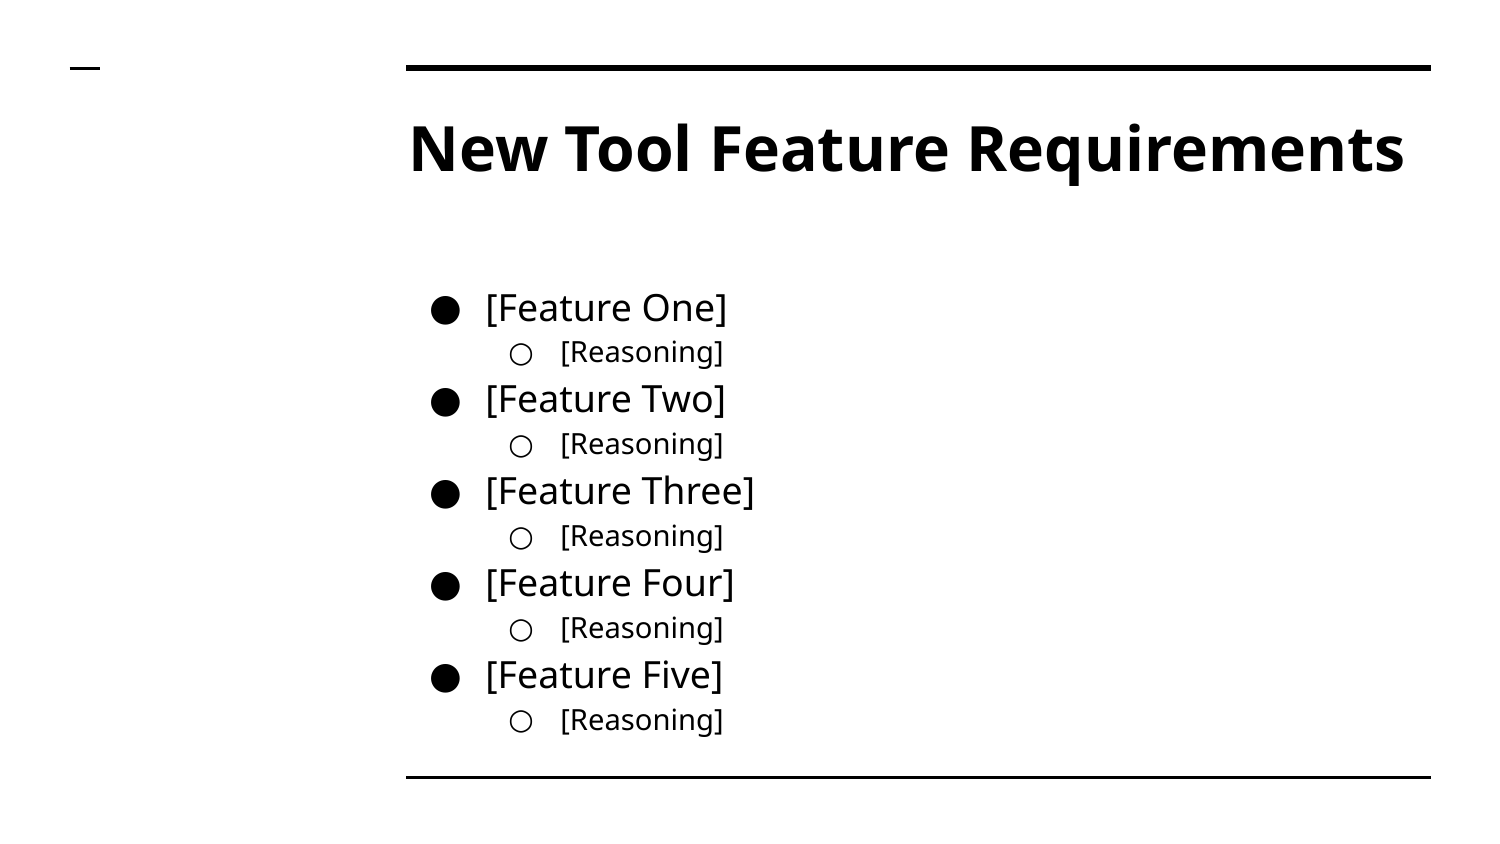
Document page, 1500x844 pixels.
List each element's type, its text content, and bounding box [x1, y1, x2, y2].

list [Feature One] [Reasoning] [Feature Two] [Reasoning] [Feature Three] [Reasoning] [Feature Four] [Reasoning] [Feature Five] [Reasoning] [395, 261, 1433, 755]
title New Tool Feature Requirements [393, 94, 1431, 199]
